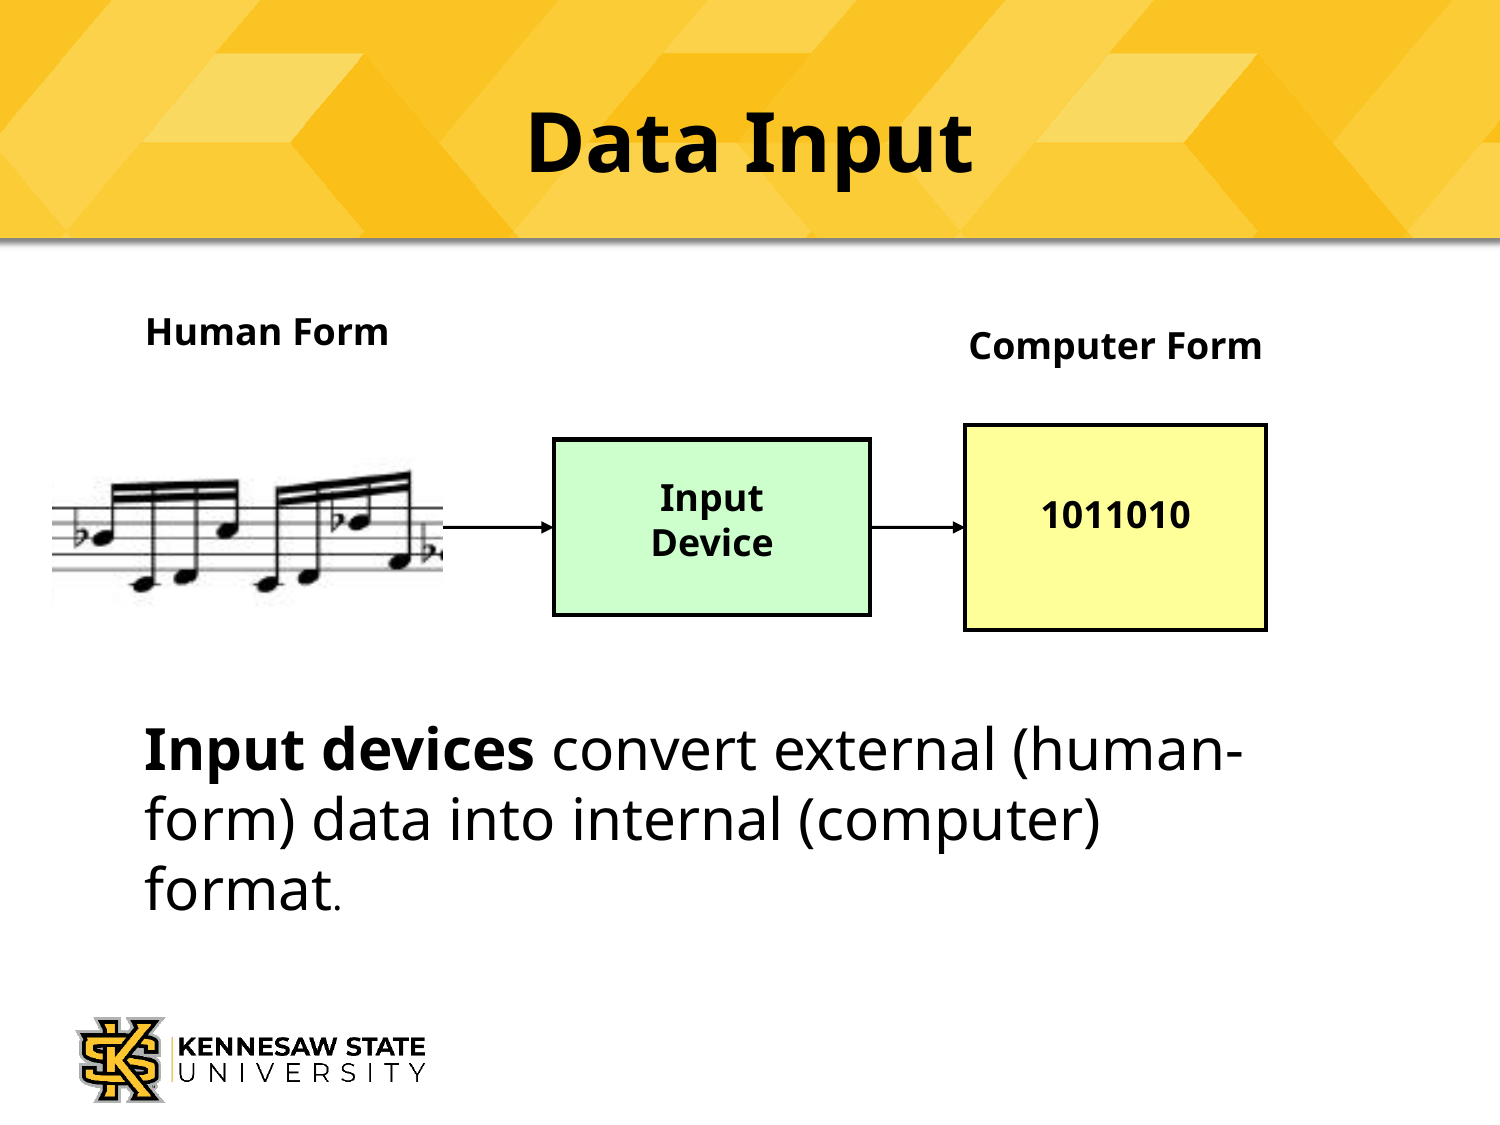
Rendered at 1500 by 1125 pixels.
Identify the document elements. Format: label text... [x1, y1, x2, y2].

text_box [449, 521, 548, 534]
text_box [553, 439, 871, 616]
title Data Input [75, 45, 1425, 233]
text_box Input devices convert external (human-form) data into internal (computer) format. [126, 703, 1330, 932]
text_box Computer Form [950, 312, 1473, 377]
text_box [875, 521, 959, 534]
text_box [964, 424, 1267, 631]
picture [75, 1017, 425, 1103]
picture [51, 452, 444, 622]
picture [0, 0, 1500, 251]
text_box Human Form [126, 298, 602, 363]
